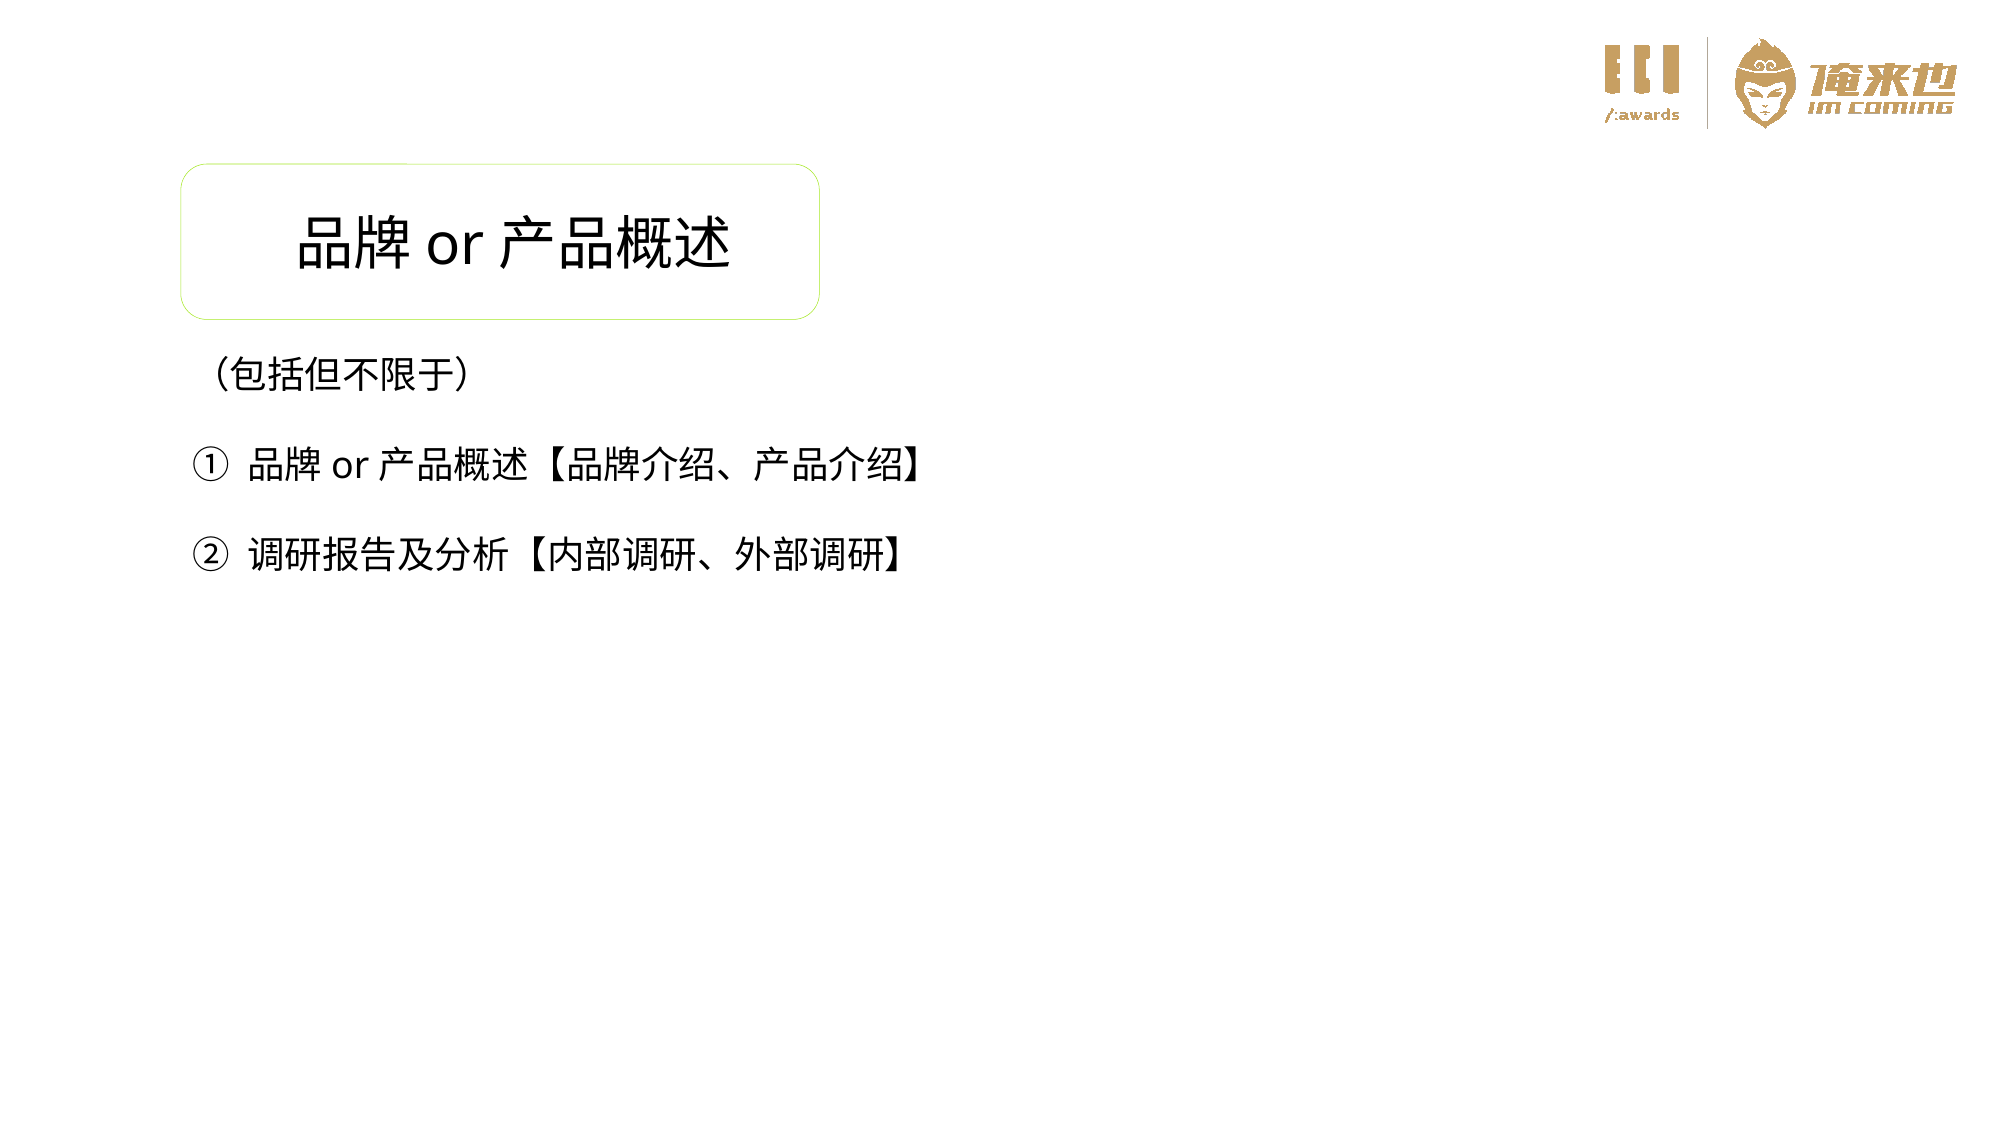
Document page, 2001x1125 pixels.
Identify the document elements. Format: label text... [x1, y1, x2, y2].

text_box （包括但不限于） ① 品牌or产品概述【品牌介绍、产品介绍】 ② 调研报告及分析【内部调研、外部调研】 [177, 343, 1247, 584]
picture [1605, 37, 1957, 129]
text_box 品牌or产品概述 [179, 162, 821, 321]
